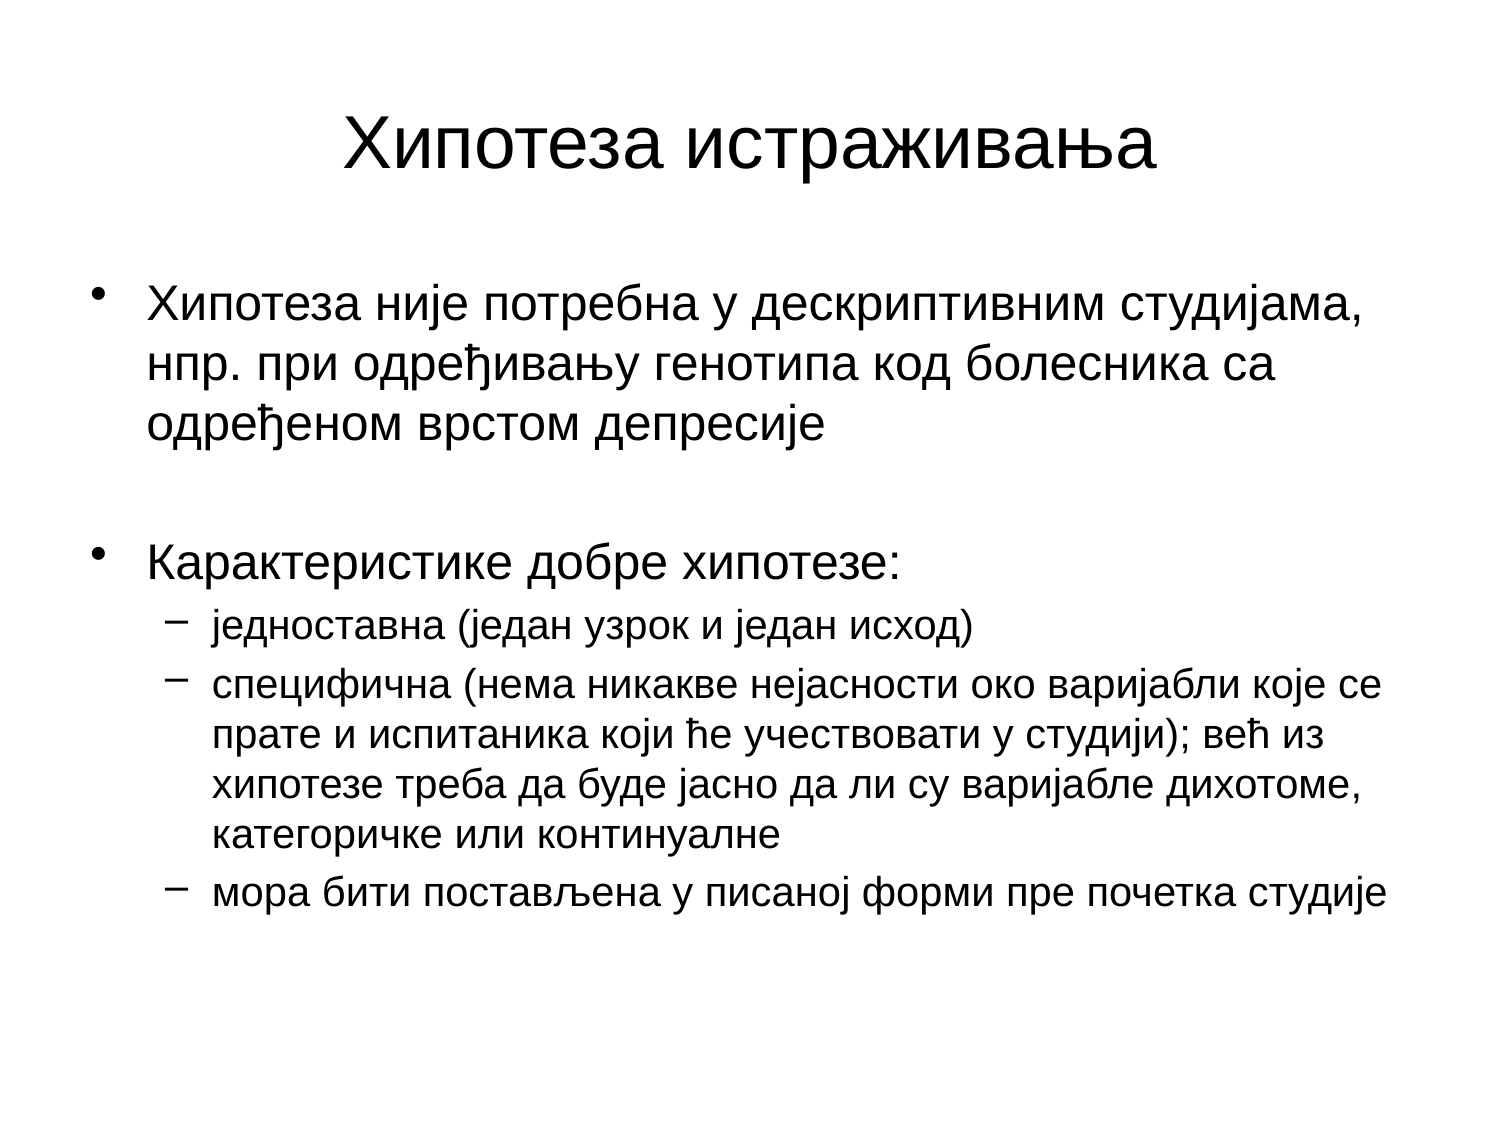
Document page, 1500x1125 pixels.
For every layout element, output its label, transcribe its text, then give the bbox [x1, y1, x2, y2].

title Хипотеза истраживања [74, 44, 1426, 233]
list Хипотеза није потребна у дескриптивним студијама, нпр. при одређивању генотипа код болесника са одређеном врстом депресије Карактеристике добре хипотезе: једноставна (један узрок и један исход) специфична (нема никакве нејасности око варијабли које се прате и испитаника који ће учествовати у студији); већ из хипотезе треба да буде јасно да ли су варијабле дихотоме, категоричке или континуалне мора бити постављена у писаној форми пре почетка студије [74, 262, 1426, 1006]
